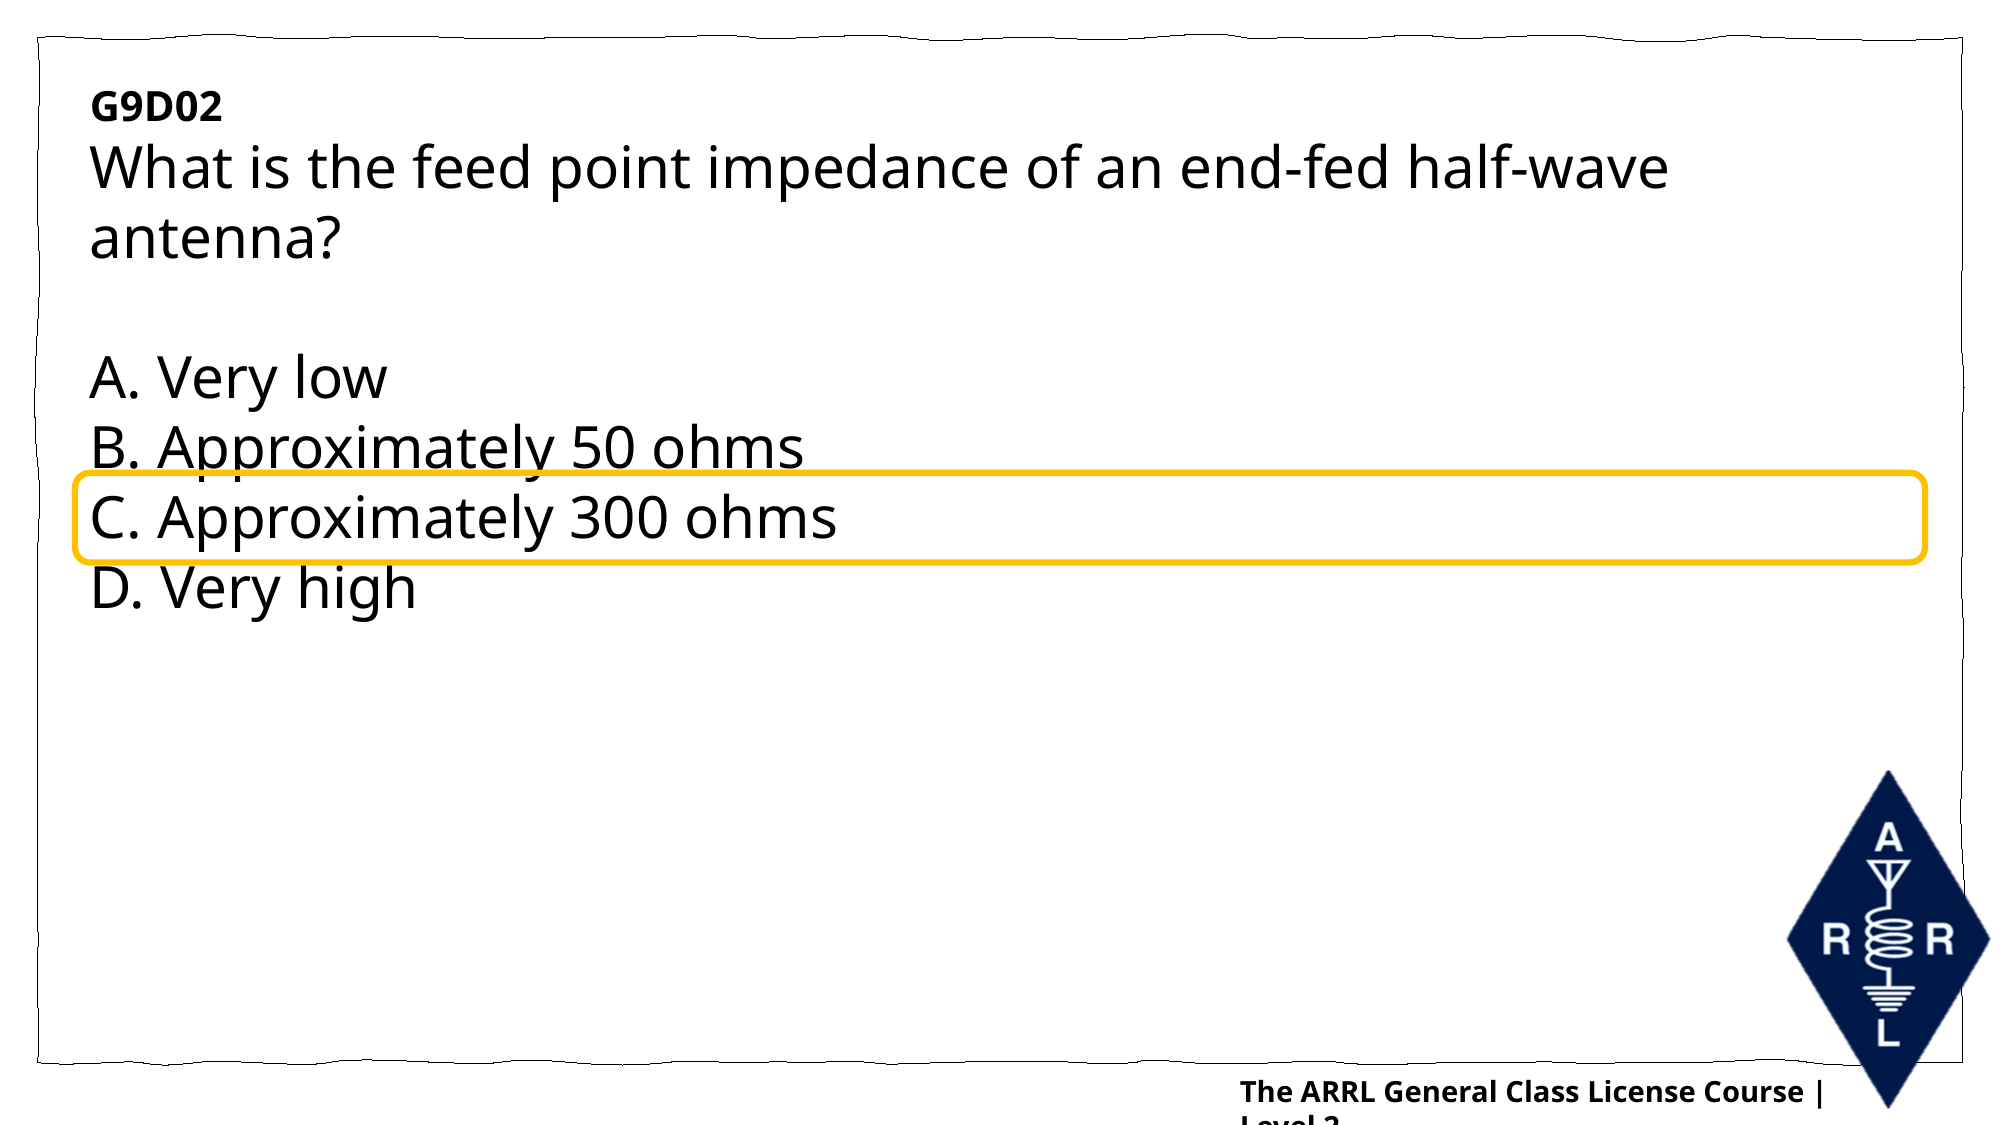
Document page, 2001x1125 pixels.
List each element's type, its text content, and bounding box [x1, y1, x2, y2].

text_box [73, 471, 1927, 564]
text_box G9D02 What is the feed point impedance of an end-fed half-wave antenna? A. Very low B. Approximately 50 ohms C. Approximately 300 ohms D. Very high [75, 556, 1850, 628]
picture [1773, 752, 1999, 1125]
text_box G9D02 What is the feed point impedance of an end-fed half-wave antenna? A. Very low B. Approximately 50 ohms C. Approximately 300 ohms D. Very high [75, 72, 1850, 479]
